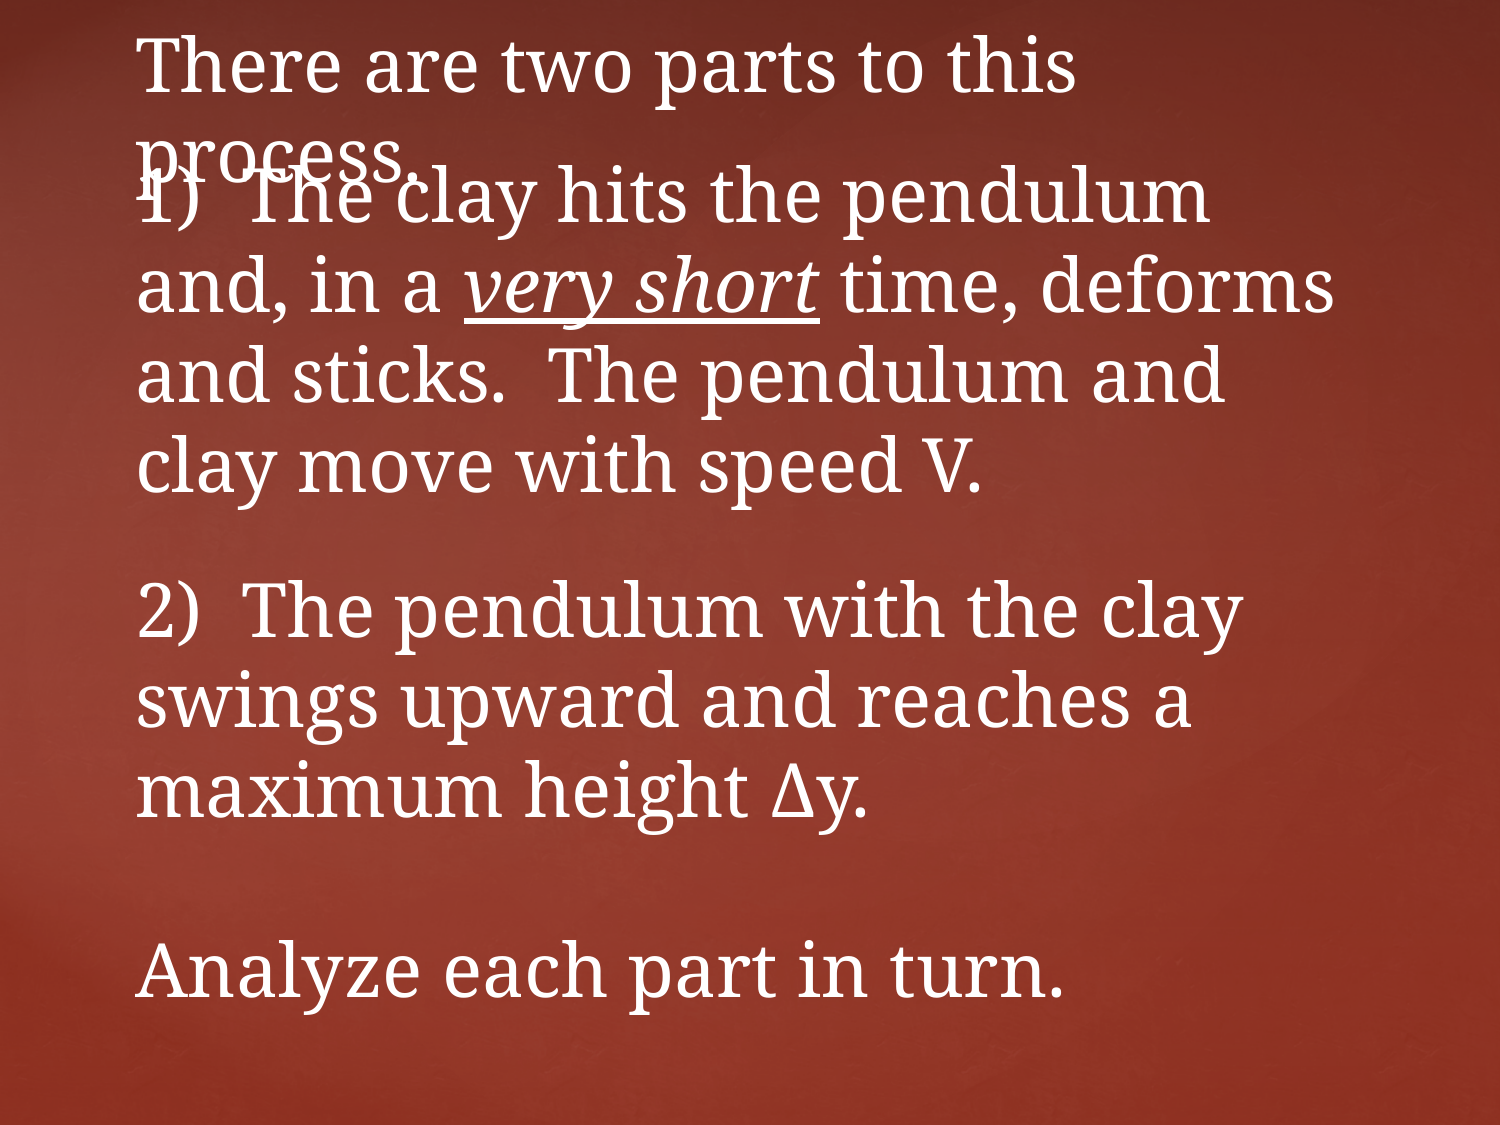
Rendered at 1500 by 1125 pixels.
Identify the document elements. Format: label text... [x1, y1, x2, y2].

text_box 1) The clay hits the pendulum and, in a very short time, deforms and sticks. The pendulum and clay move with speed V. [120, 257, 1358, 515]
title There are two parts to this process. [120, 67, 1358, 205]
text_box 2) The pendulum with the clay swings upward and reaches a maximum height Δy. [120, 567, 1358, 840]
text_box Analyze each part in turn. [120, 892, 1358, 1020]
